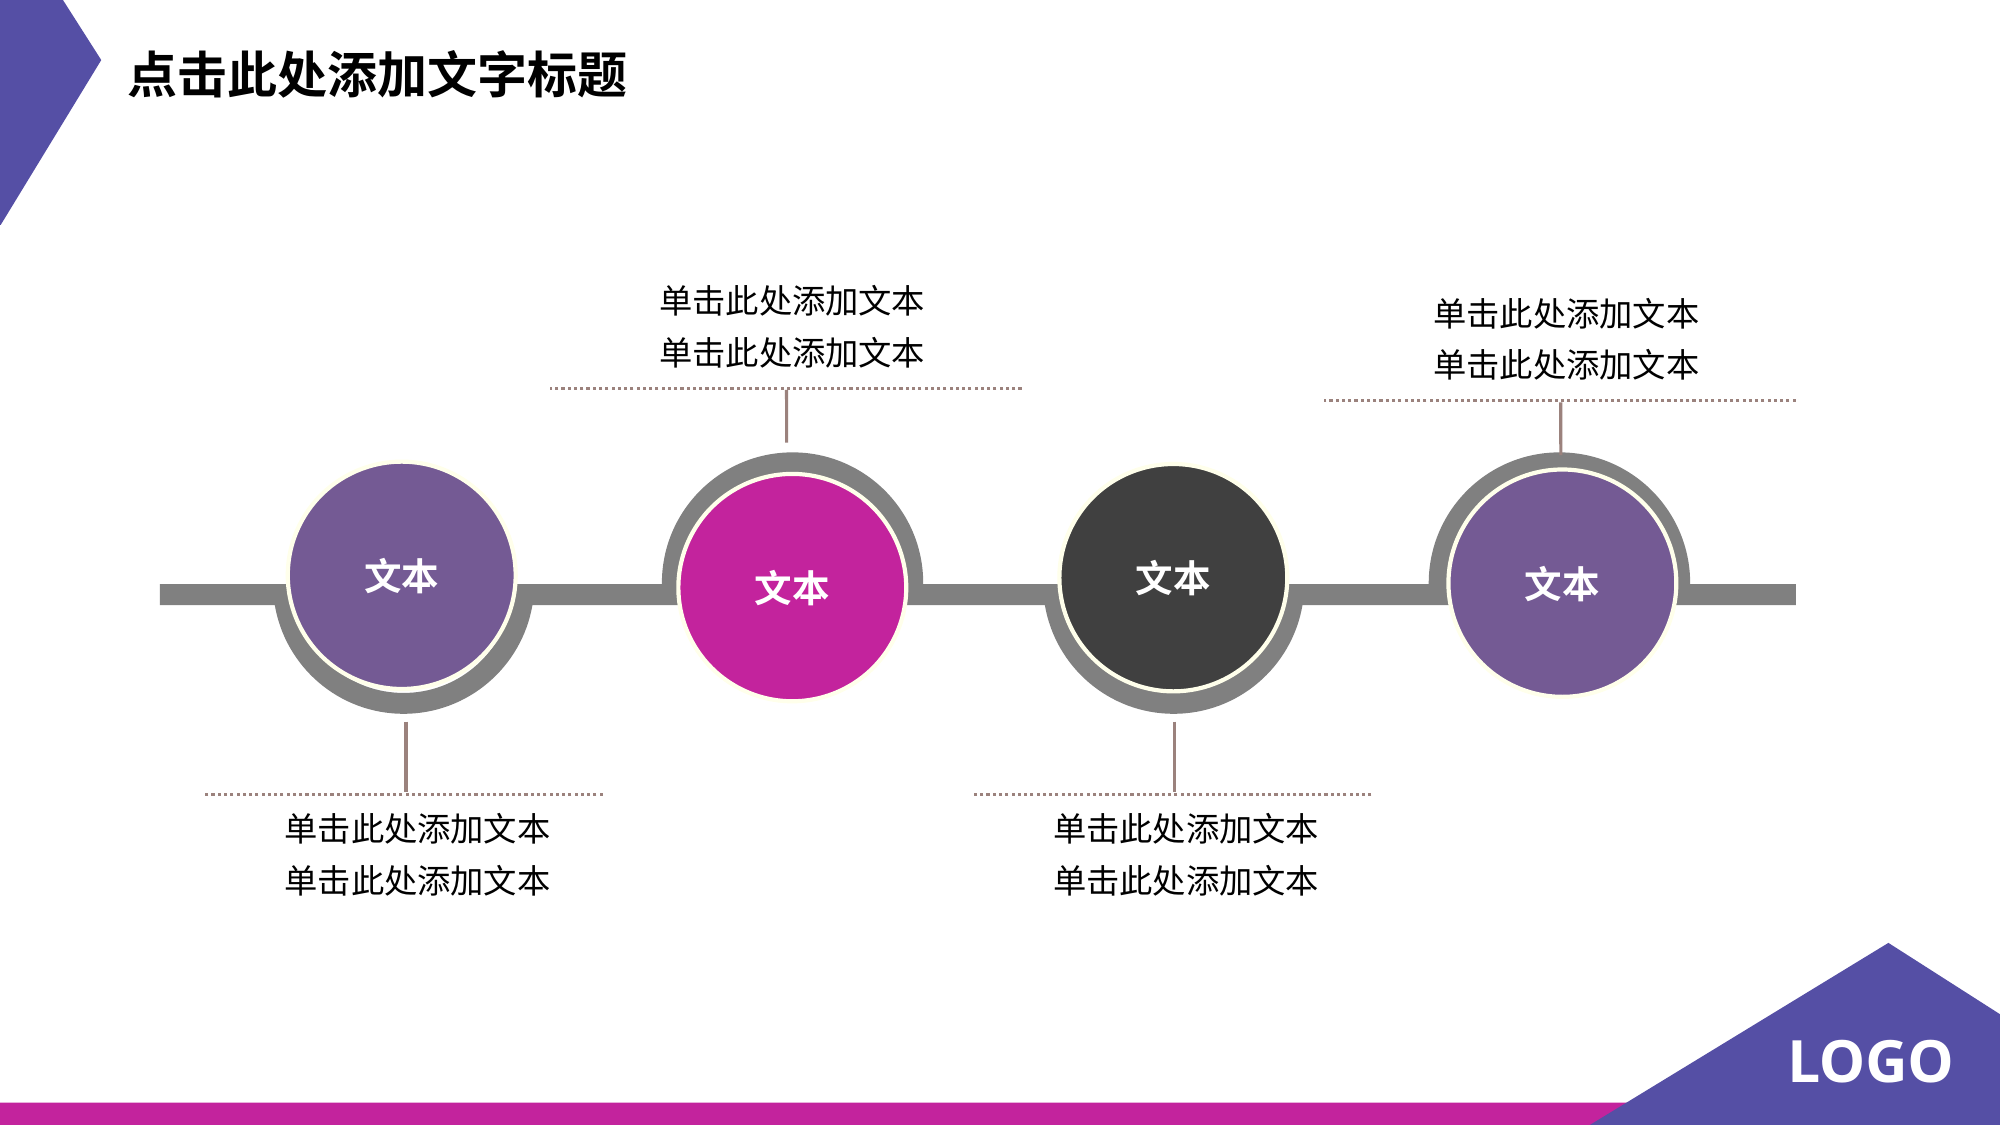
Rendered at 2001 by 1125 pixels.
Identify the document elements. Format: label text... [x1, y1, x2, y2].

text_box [1324, 274, 1809, 456]
text_box 文本 [1059, 463, 1288, 692]
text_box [162, 721, 657, 908]
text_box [550, 262, 1035, 443]
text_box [0, 76, 160, 160]
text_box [931, 721, 1426, 908]
text_box 点击此处添加文字标题 [112, 36, 670, 112]
text_box [159, 452, 1796, 714]
text_box 文本 [678, 473, 907, 702]
text_box 文本 [287, 461, 516, 689]
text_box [1562, 975, 2000, 1125]
text_box [0, 1102, 1562, 1125]
text_box 文本 [1448, 469, 1677, 697]
